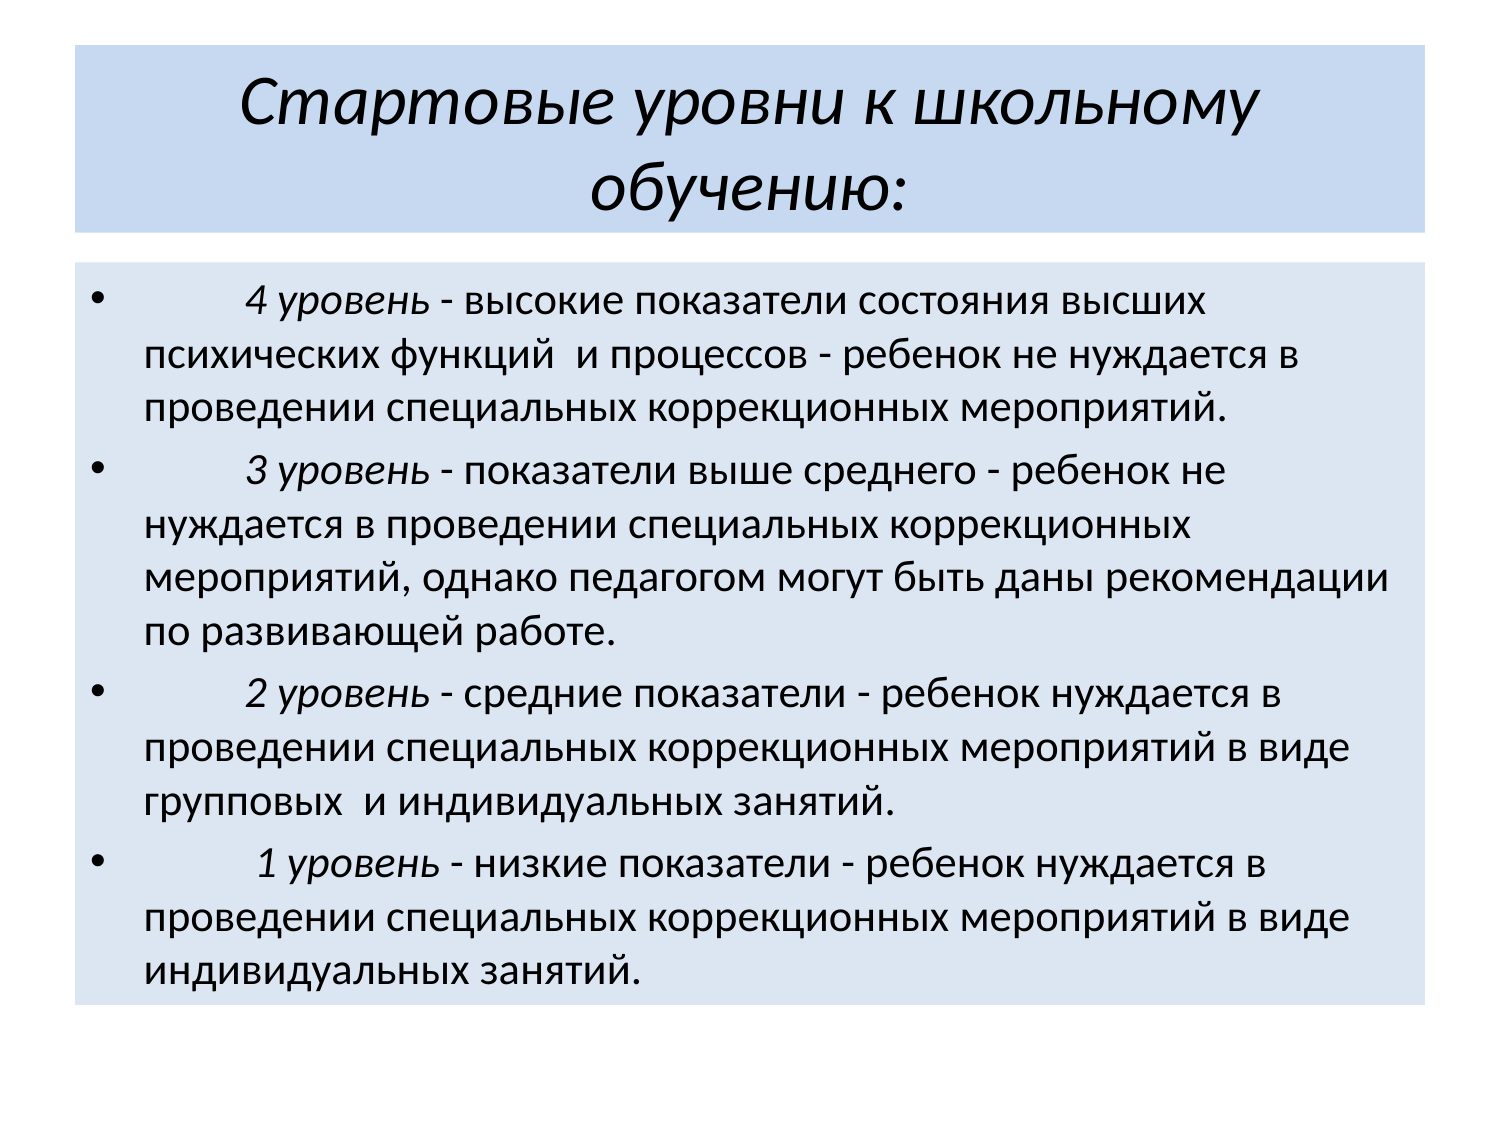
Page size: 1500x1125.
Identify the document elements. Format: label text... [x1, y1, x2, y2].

title Стартовые уровни к школьному обучению: [75, 45, 1425, 233]
list 4 уровень - высокие показатели состояния высших психических функций и процессов - ребенок не нуждается в проведении специальных коррекционных мероприятий. 3 уровень - показатели выше среднего - ребенок не нуждается в проведении специальных коррекционных мероприятий, однако педагогом могут быть даны рекомендации по развивающей работе. 2 уровень - средние показатели - ребенок нуждается в проведении специальных коррекционных мероприятий в виде групповых и индивидуальных занятий. 1 уровень - низкие показатели - ребенок нуждается в проведении специальных коррекционных мероприятий в виде индивидуальных занятий. [75, 262, 1425, 1005]
